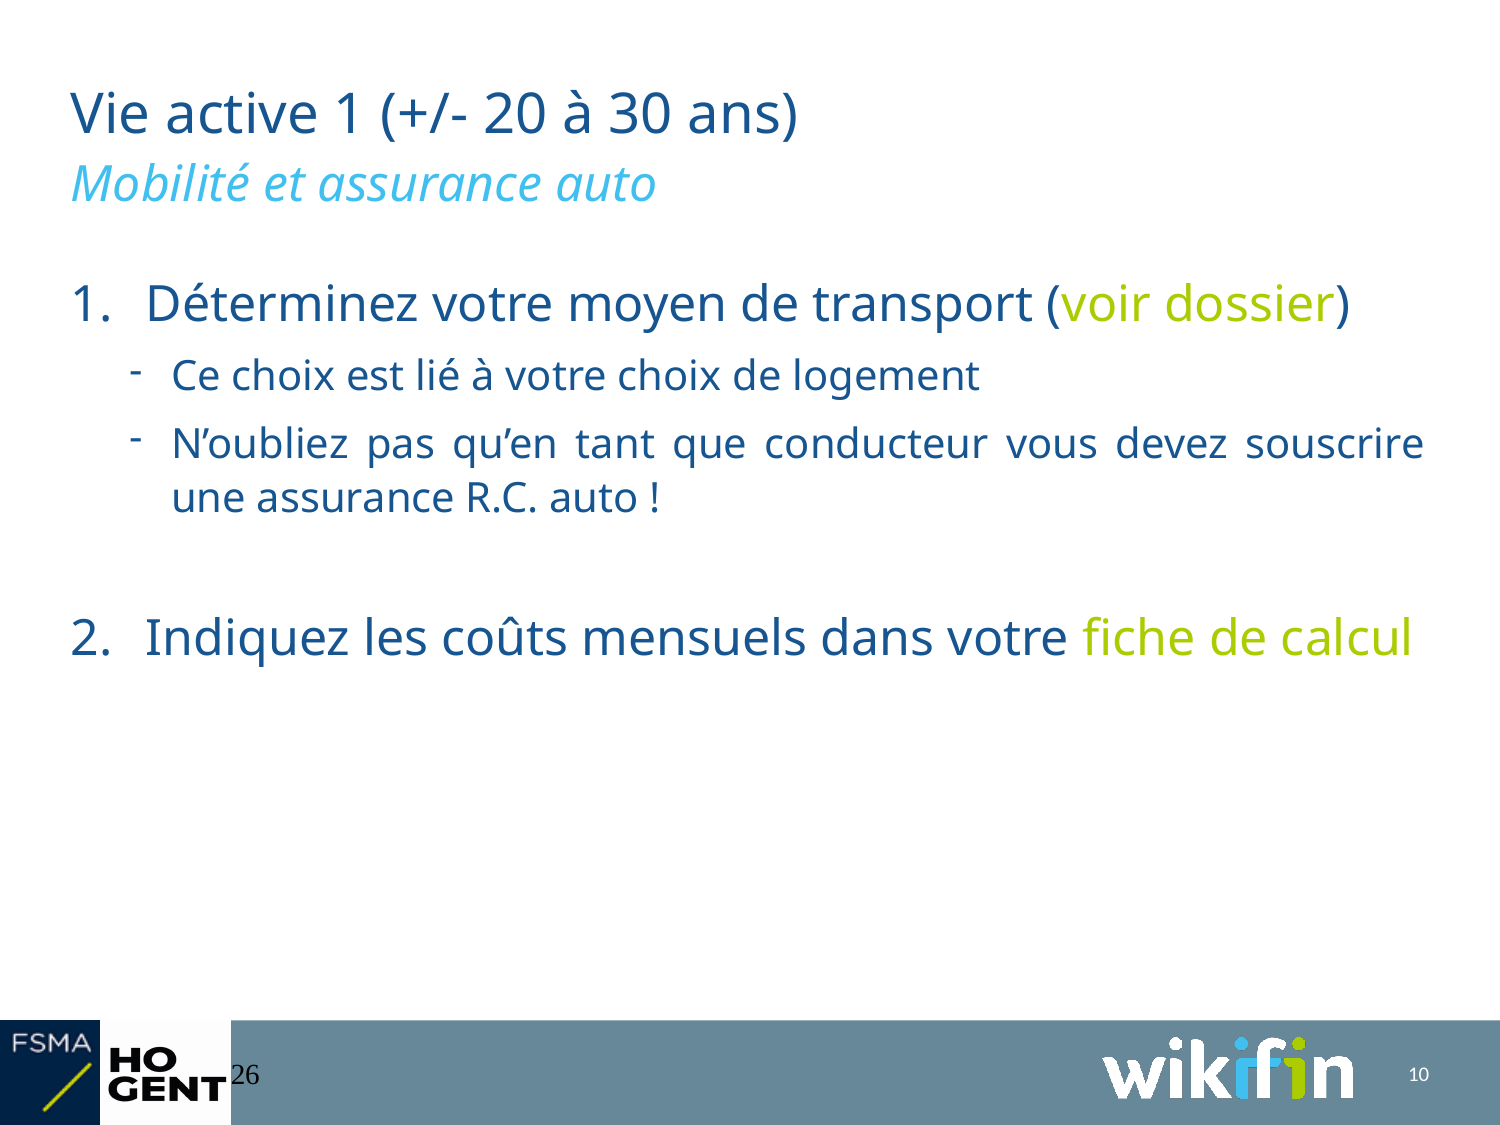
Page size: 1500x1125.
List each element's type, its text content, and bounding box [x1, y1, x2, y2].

picture [0, 1020, 231, 1125]
title Vie active 1 (+/- 20 à 30 ans) Mobilité et assurance auto [70, 78, 1425, 244]
list Déterminez votre moyen de transport (voir dossier) Ce choix est lié à votre choix de logement N’oubliez pas qu’en tant que conducteur vous devez souscrire une assurance R.C. auto ! Indiquez les coûts mensuels dans votre fiche de calcul [70, 267, 1425, 977]
slide_number 10 [1355, 1020, 1430, 1125]
picture [1102, 1037, 1353, 1099]
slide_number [231, 1020, 396, 1125]
